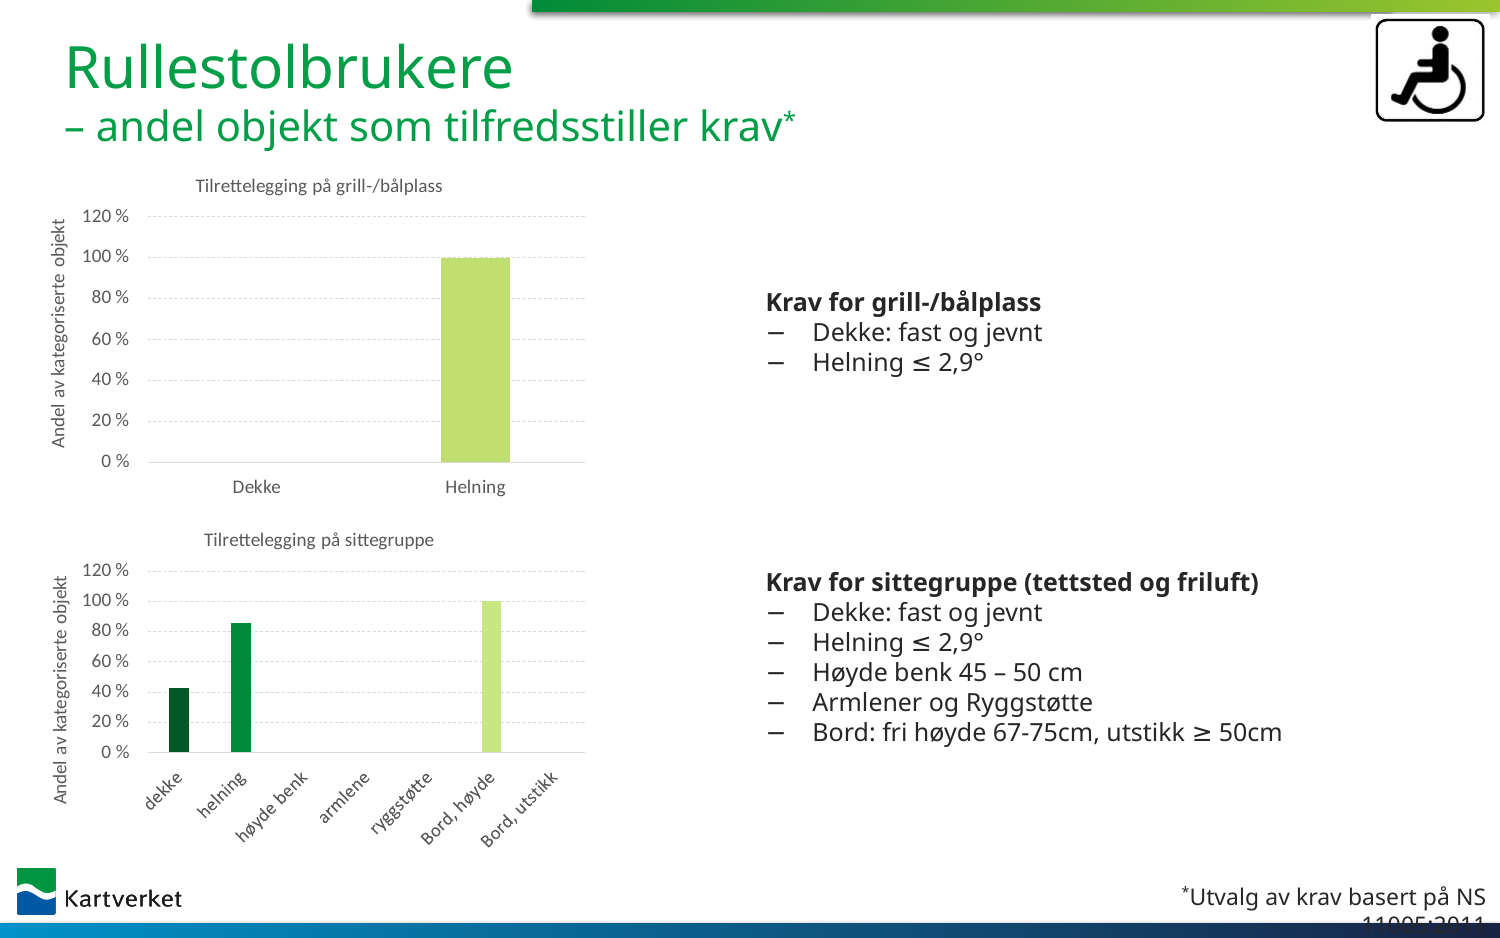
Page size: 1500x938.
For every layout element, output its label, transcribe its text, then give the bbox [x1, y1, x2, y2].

text_box Krav for sittegruppe (tettsted og friluft) Dekke: fast og jevnt Helning ≤ 2,9° Høyde benk 45 – 50 cm Armlener og Ryggstøtte Bord: fri høyde 67-75cm, utstikk ≥ 50cm [750, 559, 1500, 754]
picture [41, 520, 596, 859]
text_box Krav for grill-/bålplass Dekke: fast og jevnt Helning ≤ 2,9° [750, 279, 1452, 384]
picture [1371, 13, 1491, 127]
text_box Rullestolbrukere – andel objekt som tilfredsstiller krav* [49, 14, 1431, 158]
picture [41, 166, 596, 505]
text_box *Utvalg av krav basert på NS 11005:2011 [1068, 873, 1500, 938]
